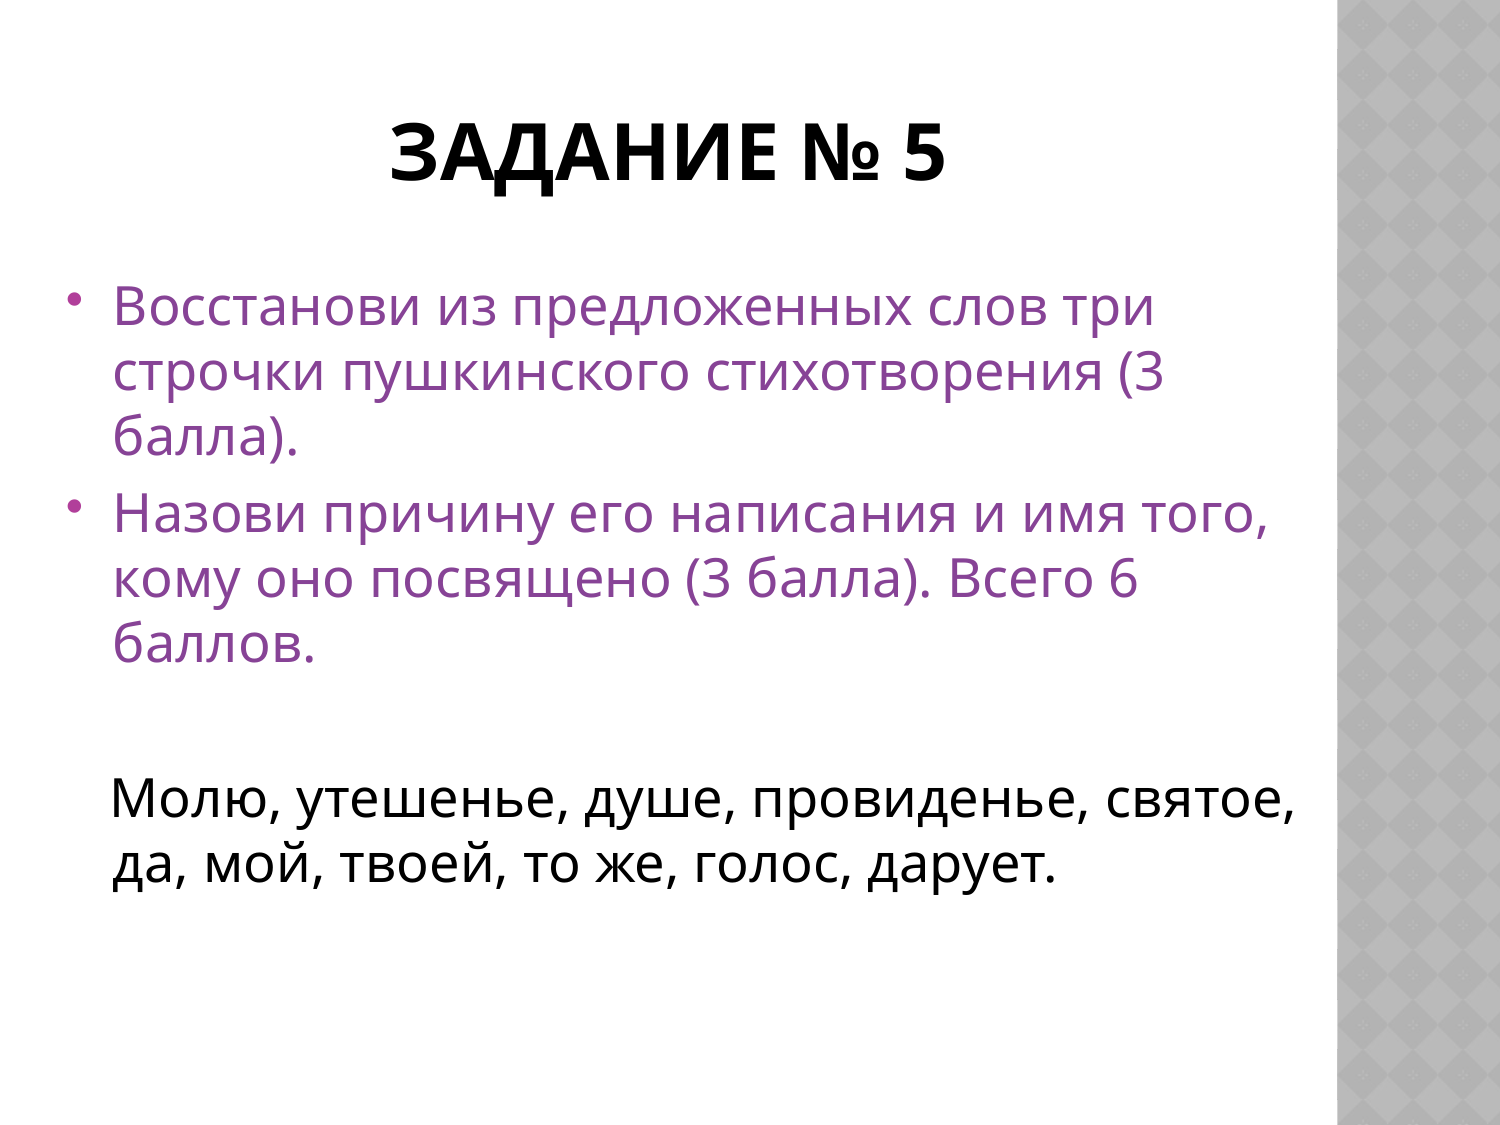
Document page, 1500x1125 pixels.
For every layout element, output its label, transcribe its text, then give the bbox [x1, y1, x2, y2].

list Восстанови из предложенных слов три строчки пушкинского стихотворения (3 балла). Назови причину его написания и имя того, кому оно посвящено (3 балла). Всего 6 баллов. Молю, утешенье, душе, провиденье, святое, да, мой, твоей, то же, голос, дарует. [53, 264, 1365, 1059]
title Задание № 5 [75, 52, 1263, 197]
